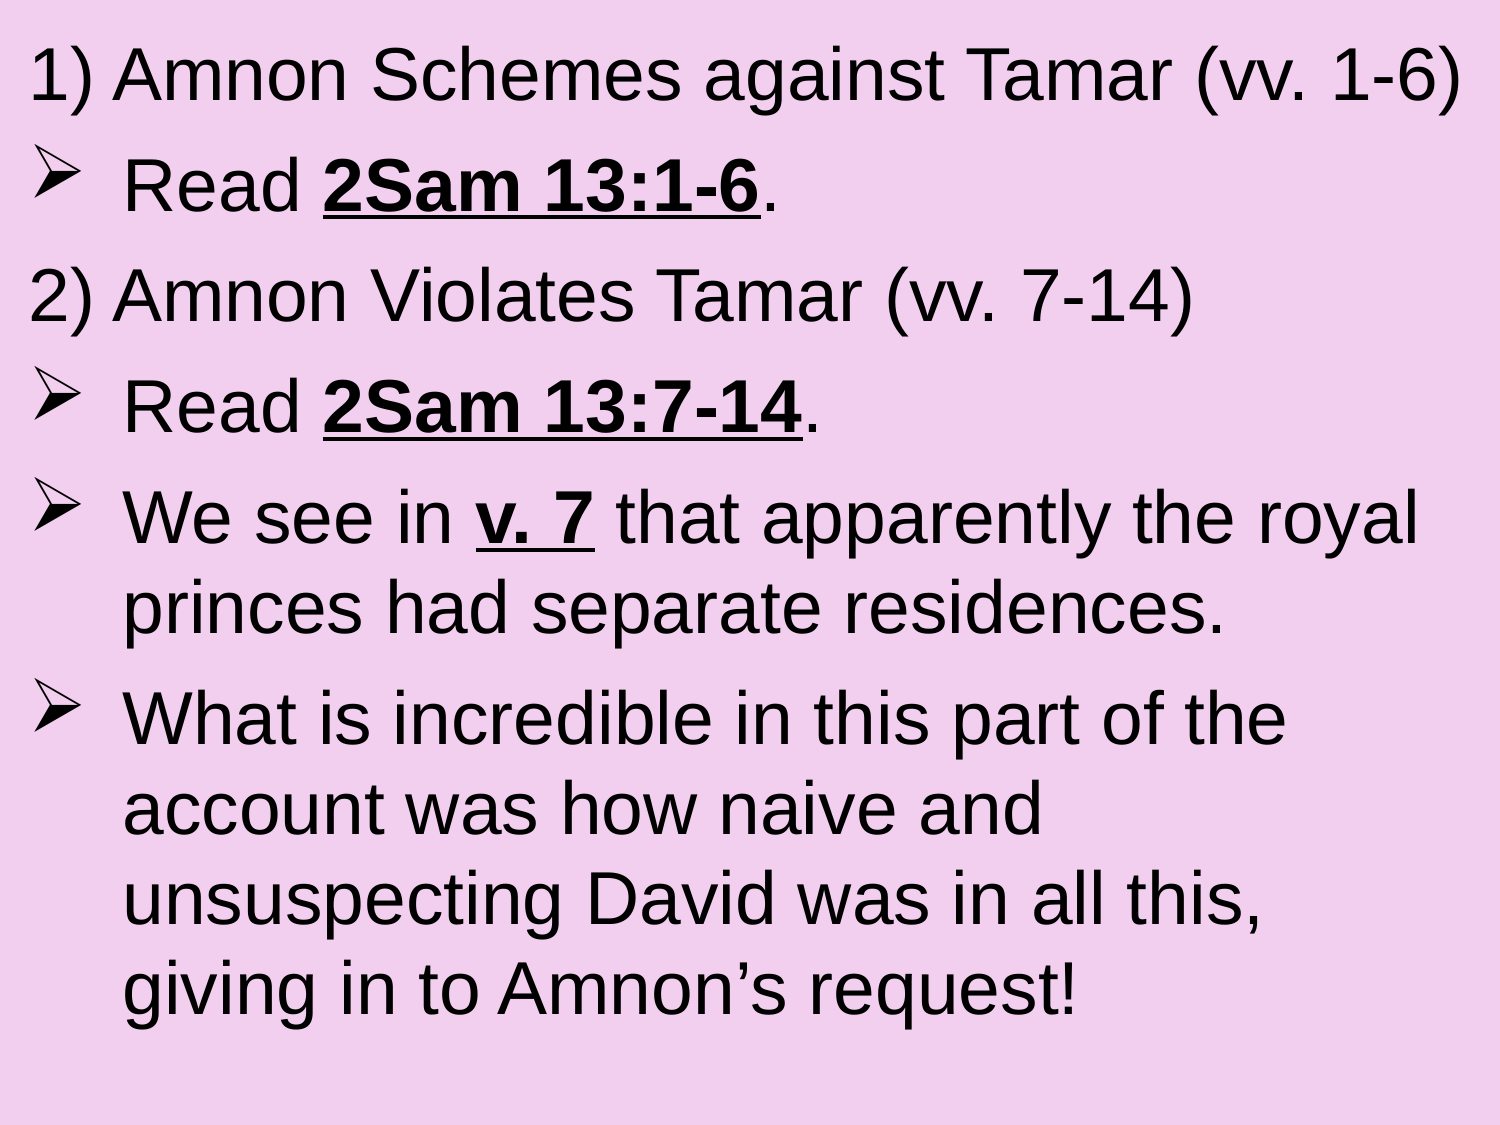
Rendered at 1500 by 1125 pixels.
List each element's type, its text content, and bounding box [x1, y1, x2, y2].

subtitle 1) Amnon Schemes against Tamar (vv. 1-6) Read 2Sam 13:1-6. 2) Amnon Violates Tamar (vv. 7-14) Read 2Sam 13:7-14. We see in v. 7 that apparently the royal princes had separate residences. What is incredible in this part of the account was how naive and unsuspecting David was in all this, giving in to Amnon’s request! [13, 17, 1487, 1108]
